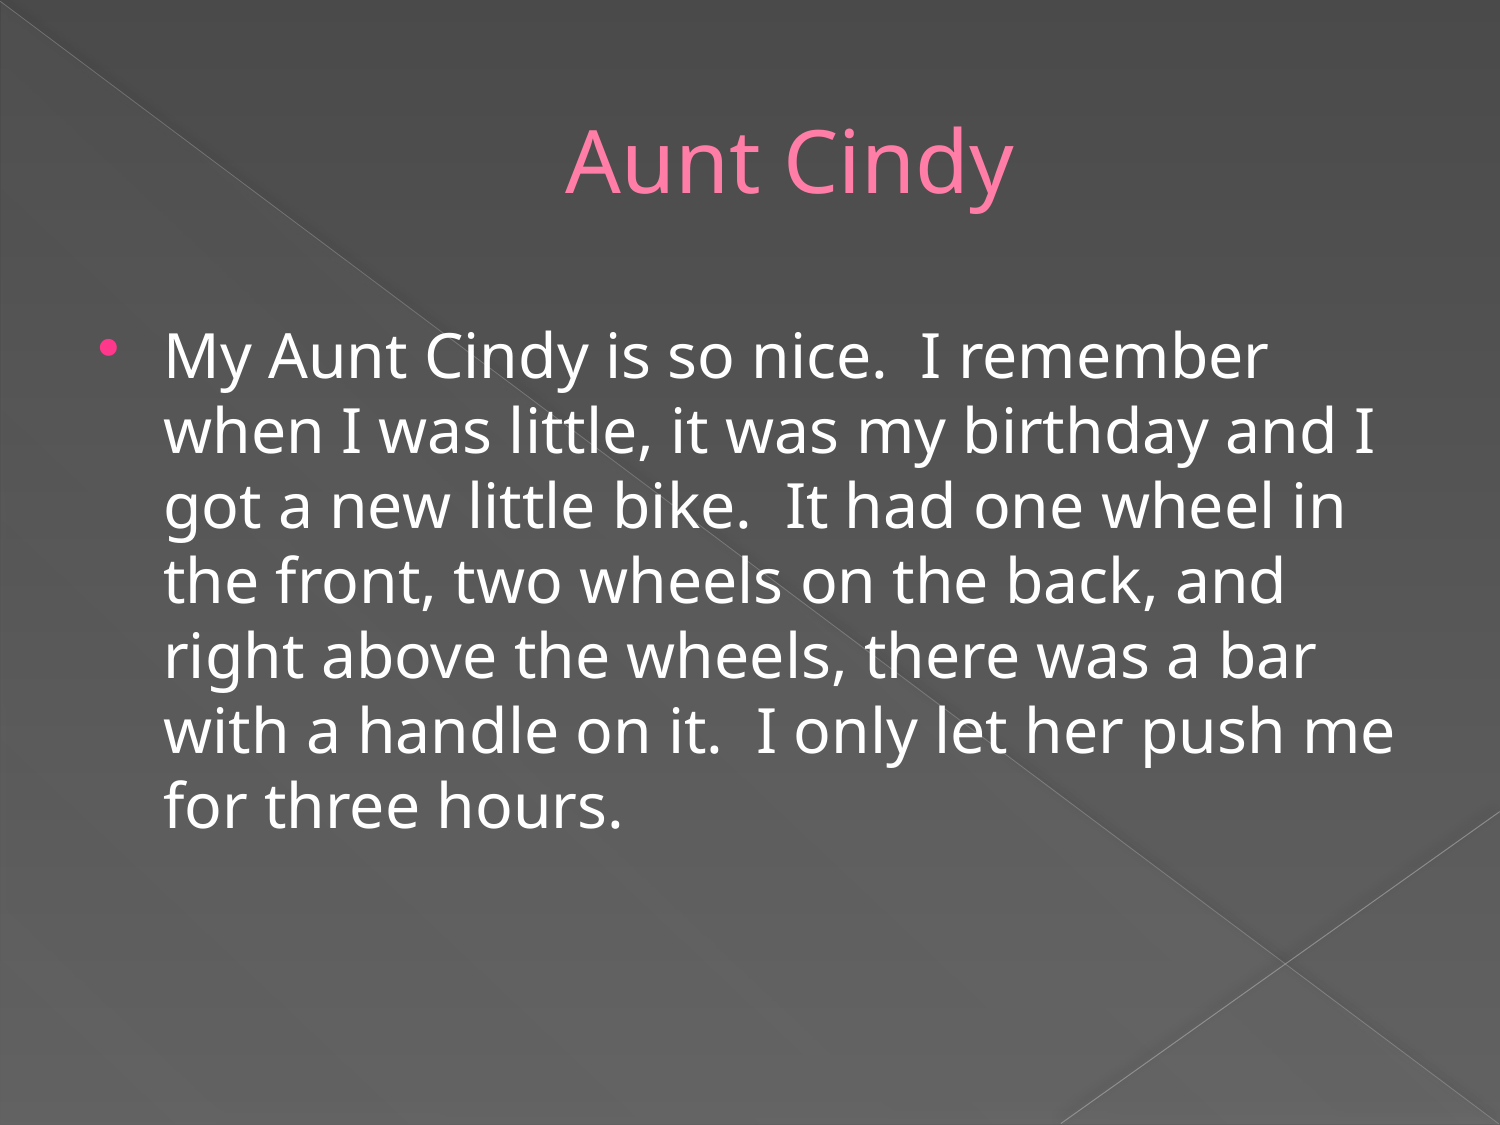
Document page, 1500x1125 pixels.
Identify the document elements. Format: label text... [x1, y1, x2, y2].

title Aunt Cindy [75, 43, 1425, 274]
list My Aunt Cindy is so nice. I remember when I was little, it was my birthday and I got a new little bike. It had one wheel in the front, two wheels on the back, and right above the wheels, there was a bar with a handle on it. I only let her push me for three hours. [75, 308, 1425, 1059]
